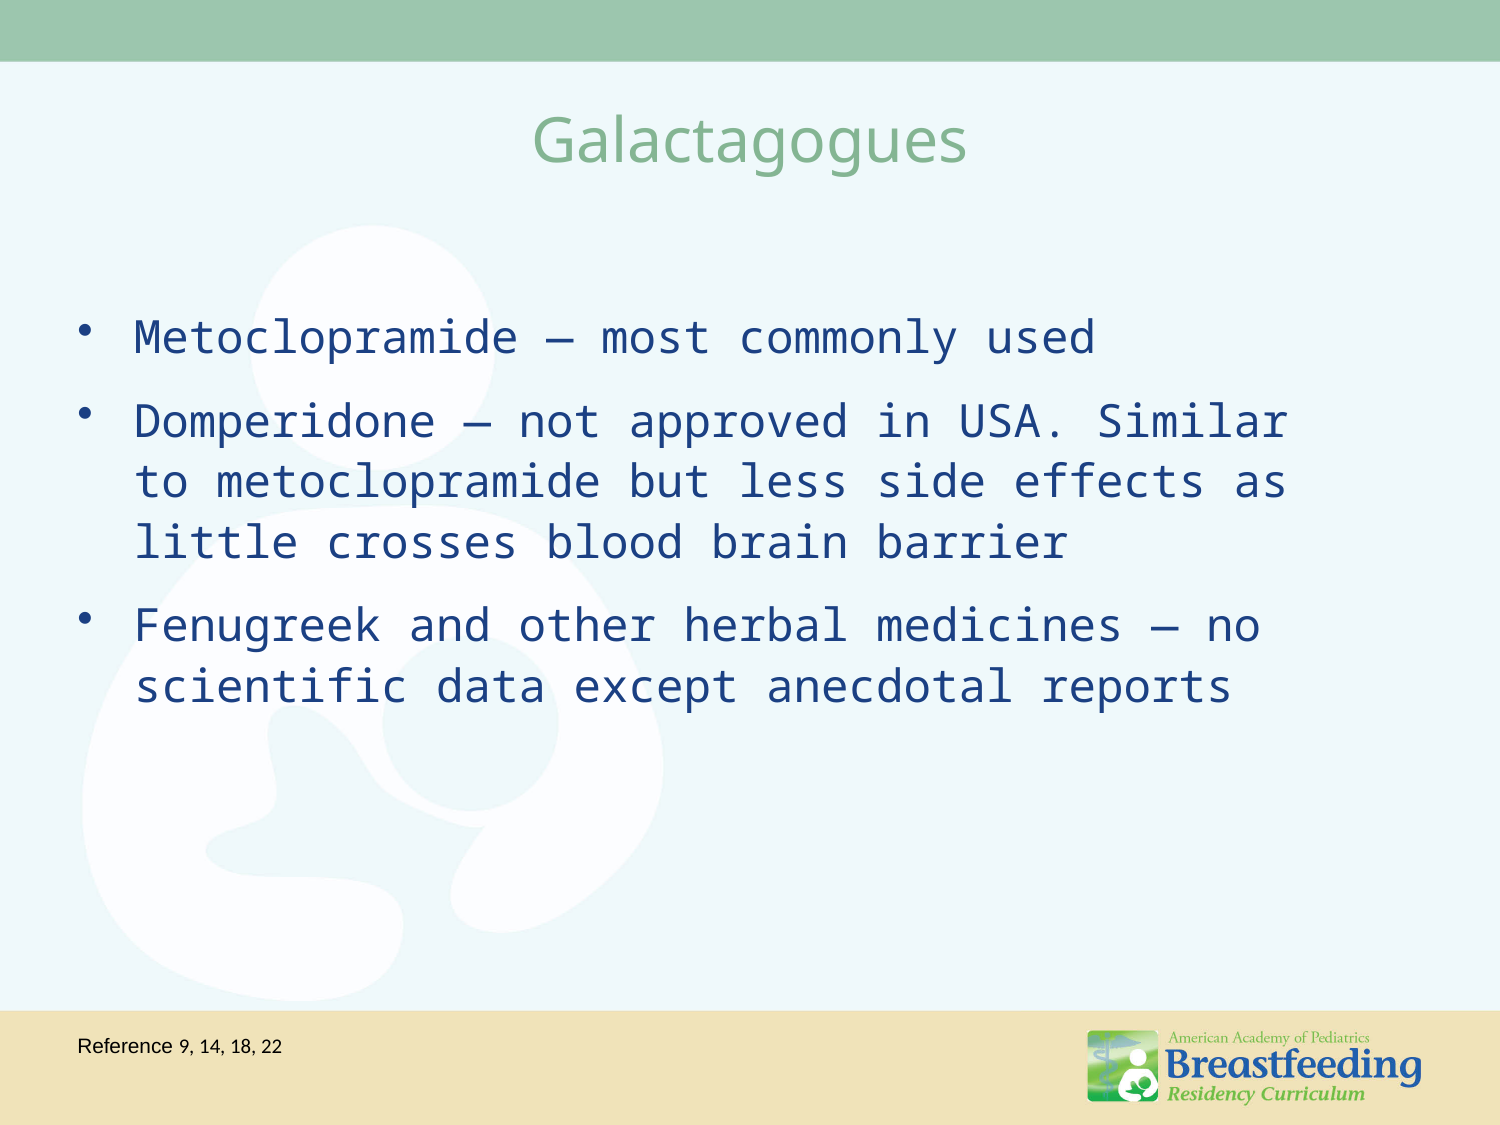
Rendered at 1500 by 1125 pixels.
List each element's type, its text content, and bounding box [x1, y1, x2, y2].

picture [0, 0, 1500, 1125]
text_box Reference 9, 14, 18, 22 [62, 1025, 325, 1065]
title Galactagogues [74, 99, 1426, 176]
list Metoclopramide — most commonly used Domperidone — not approved in USA. Similar to metoclopramide but less side effects as little crosses blood brain barrier Fenugreek and other herbal medicines — no scientific data except anecdotal reports [62, 294, 1363, 1038]
